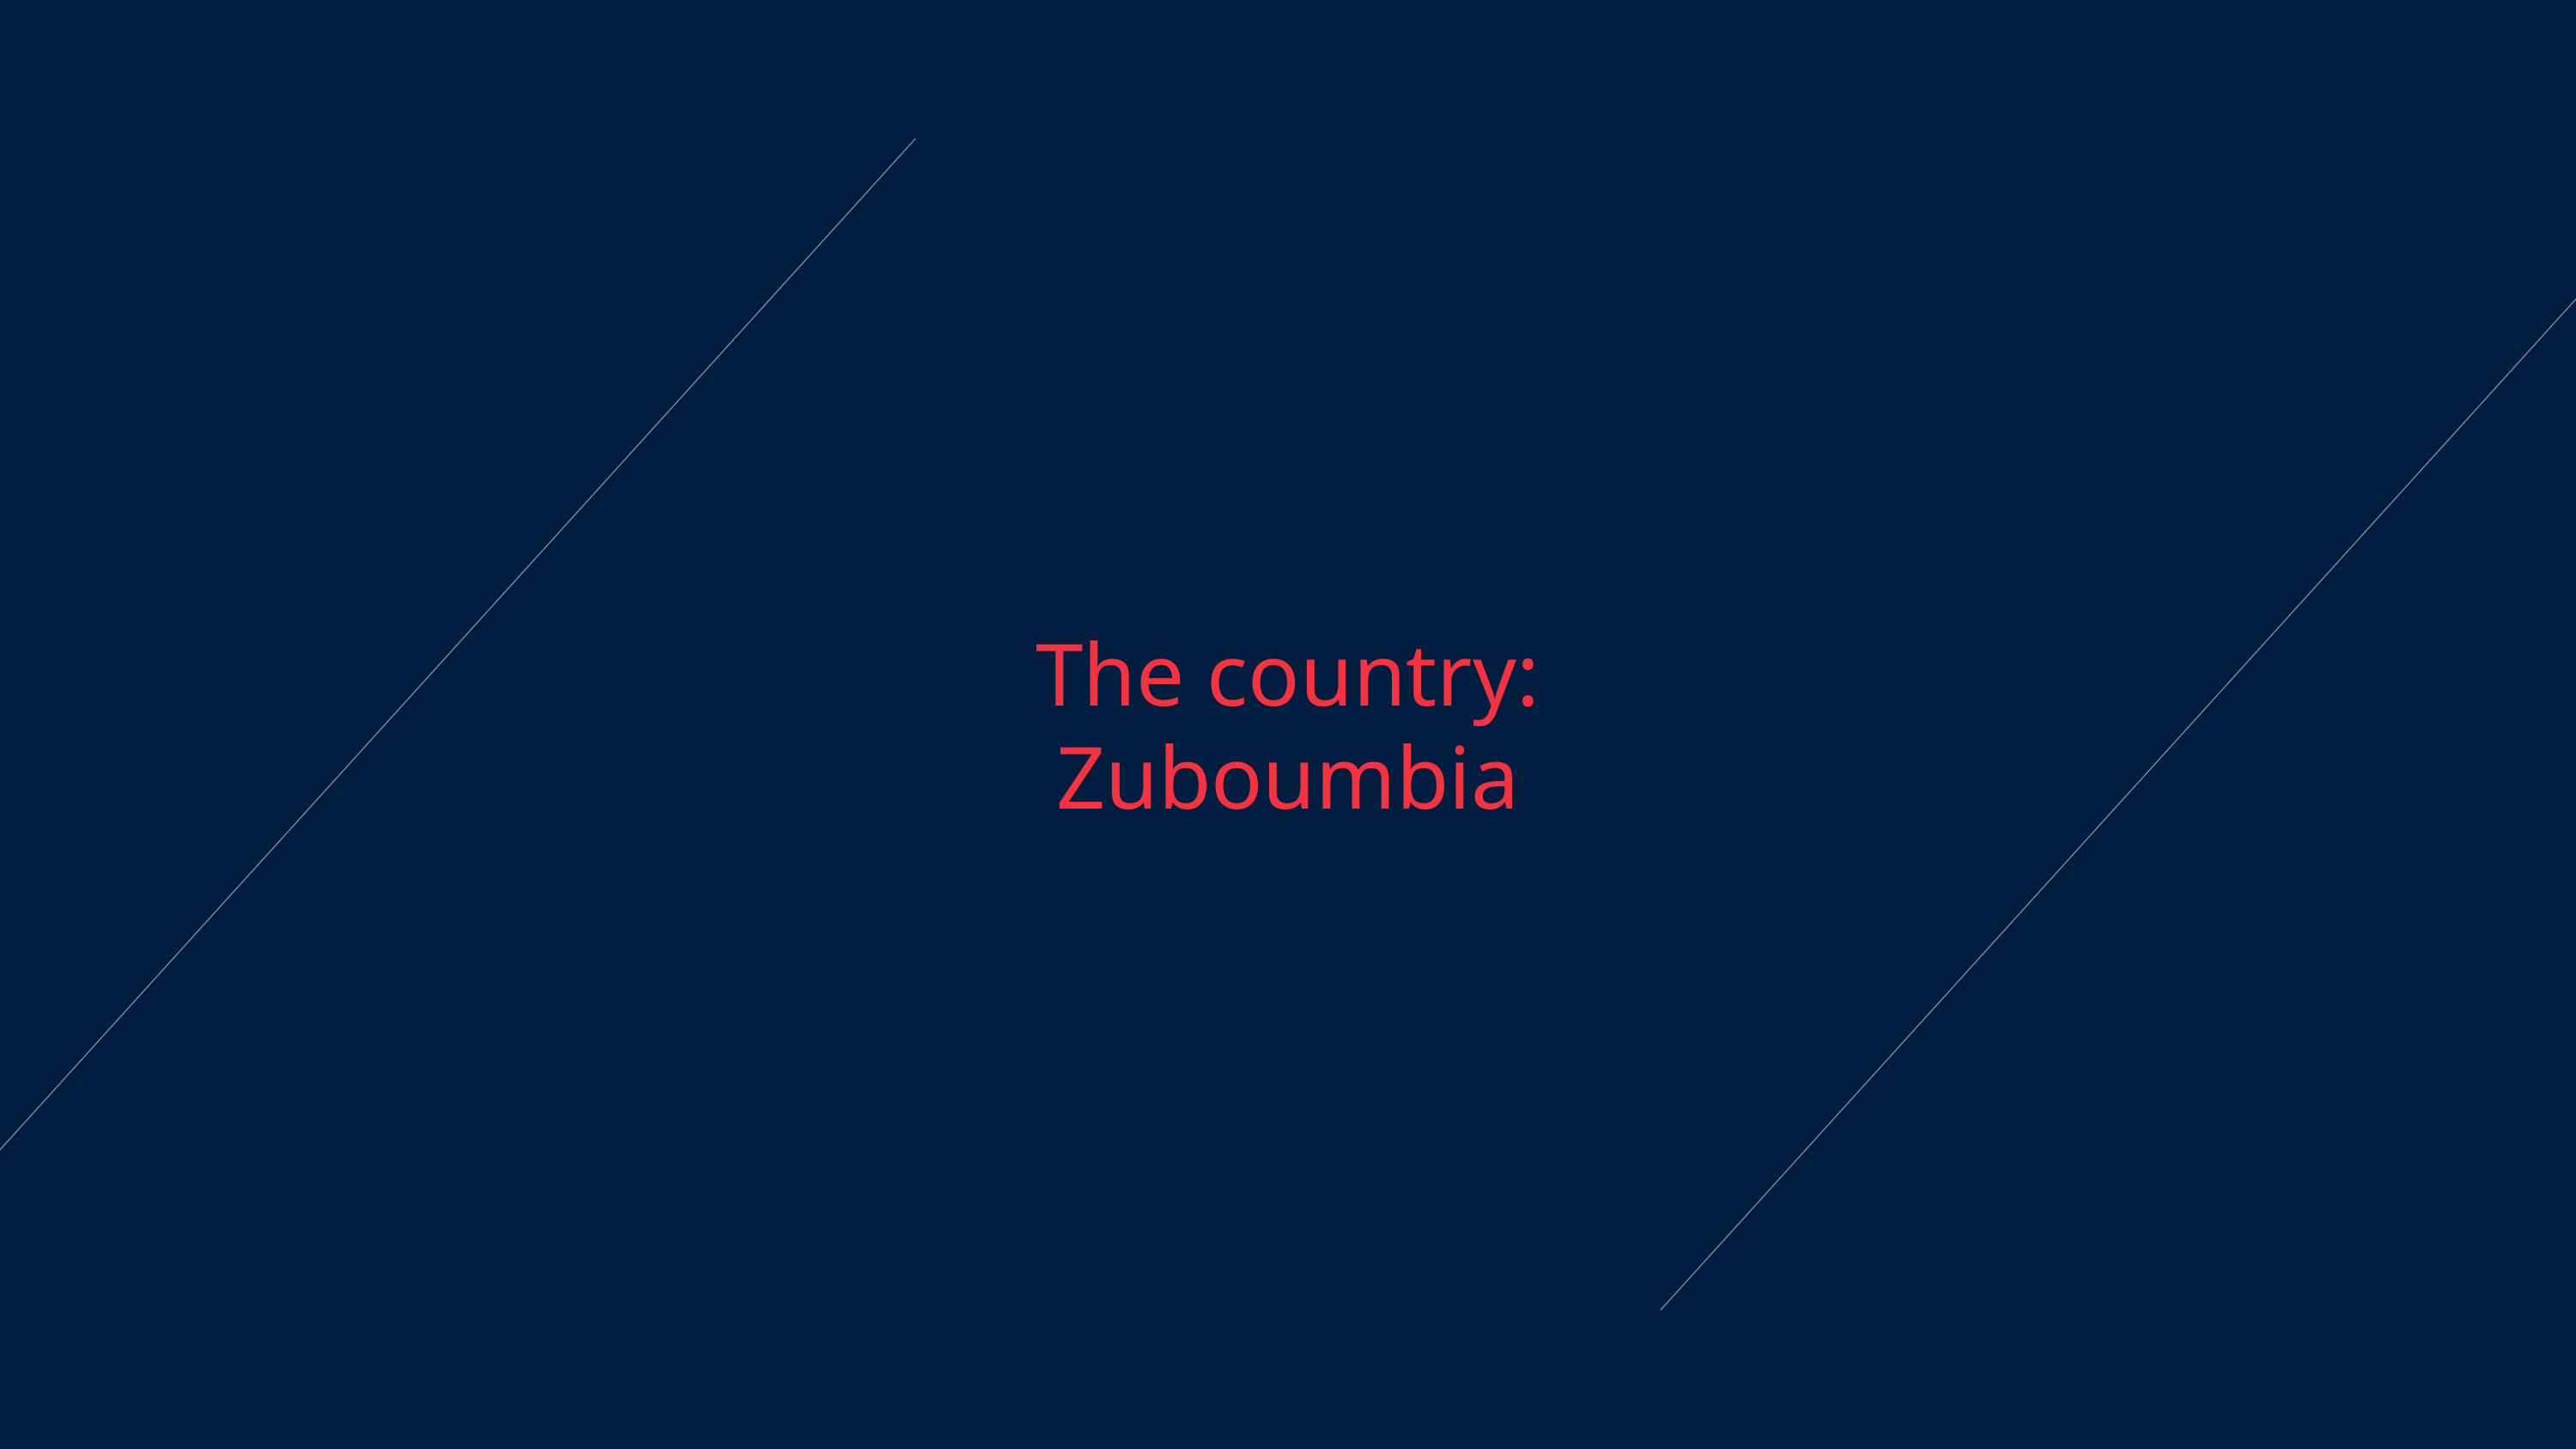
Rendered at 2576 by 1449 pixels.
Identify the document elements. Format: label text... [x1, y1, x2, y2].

list The country: Zuboumbia [240, 613, 2336, 1449]
